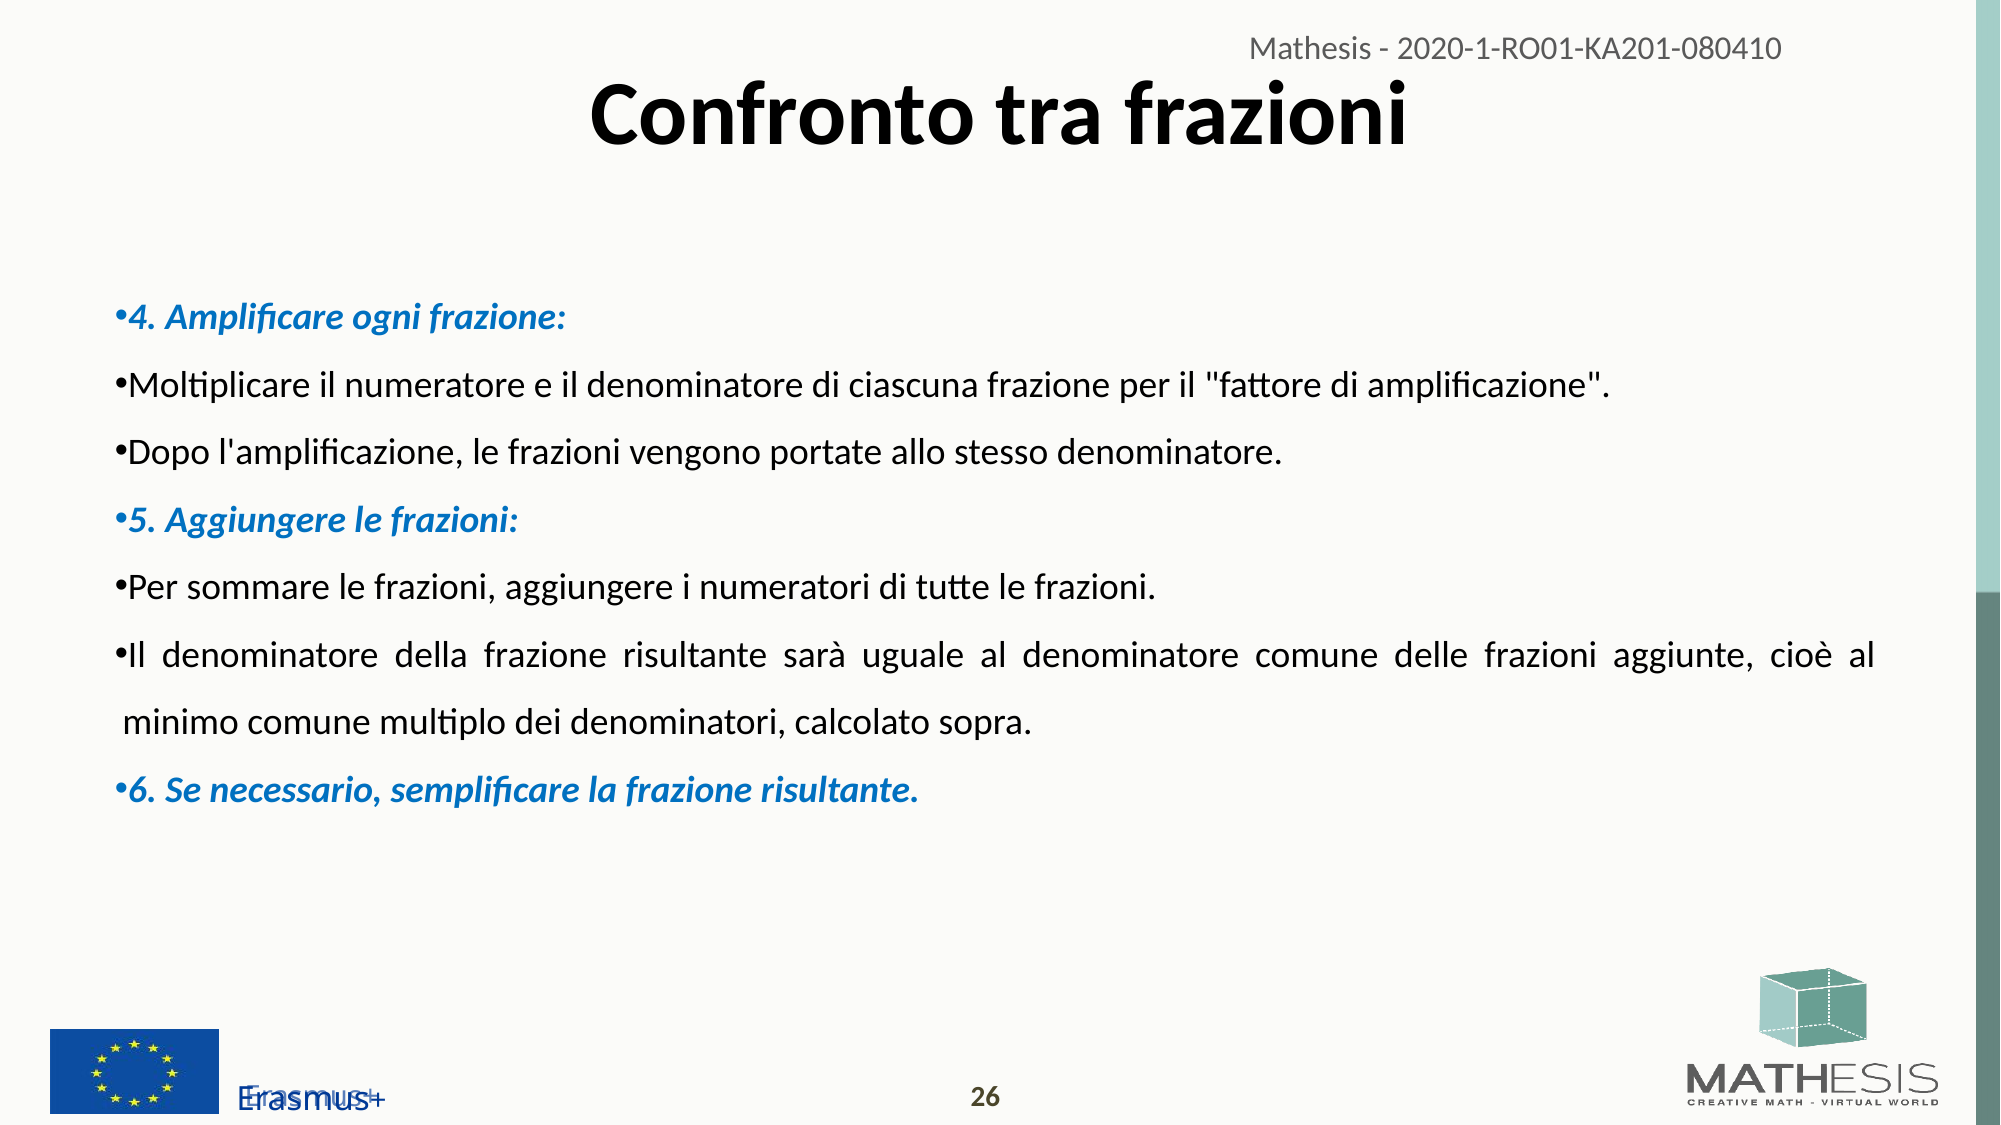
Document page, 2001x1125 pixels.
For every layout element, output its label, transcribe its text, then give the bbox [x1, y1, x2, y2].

title Confronto tra frazioni [99, 45, 1900, 233]
list 4. Amplificare ogni frazione: Moltiplicare il numeratore e il denominatore di ciascuna frazione per il "fattore di amplificazione". Dopo l'amplificazione, le frazioni vengono portate allo stesso denominatore. 5. Aggiungere le frazioni: Per sommare le frazioni, aggiungere i numeratori di tutte le frazioni. Il denominatore della frazione risultante sarà uguale al denominatore comune delle frazioni aggiunte, cioè al minimo comune multiplo dei denominatori, calcolato sopra. 6. Se necessario, semplificare la frazione risultante. [99, 262, 1900, 1005]
picture [50, 1029, 219, 1114]
